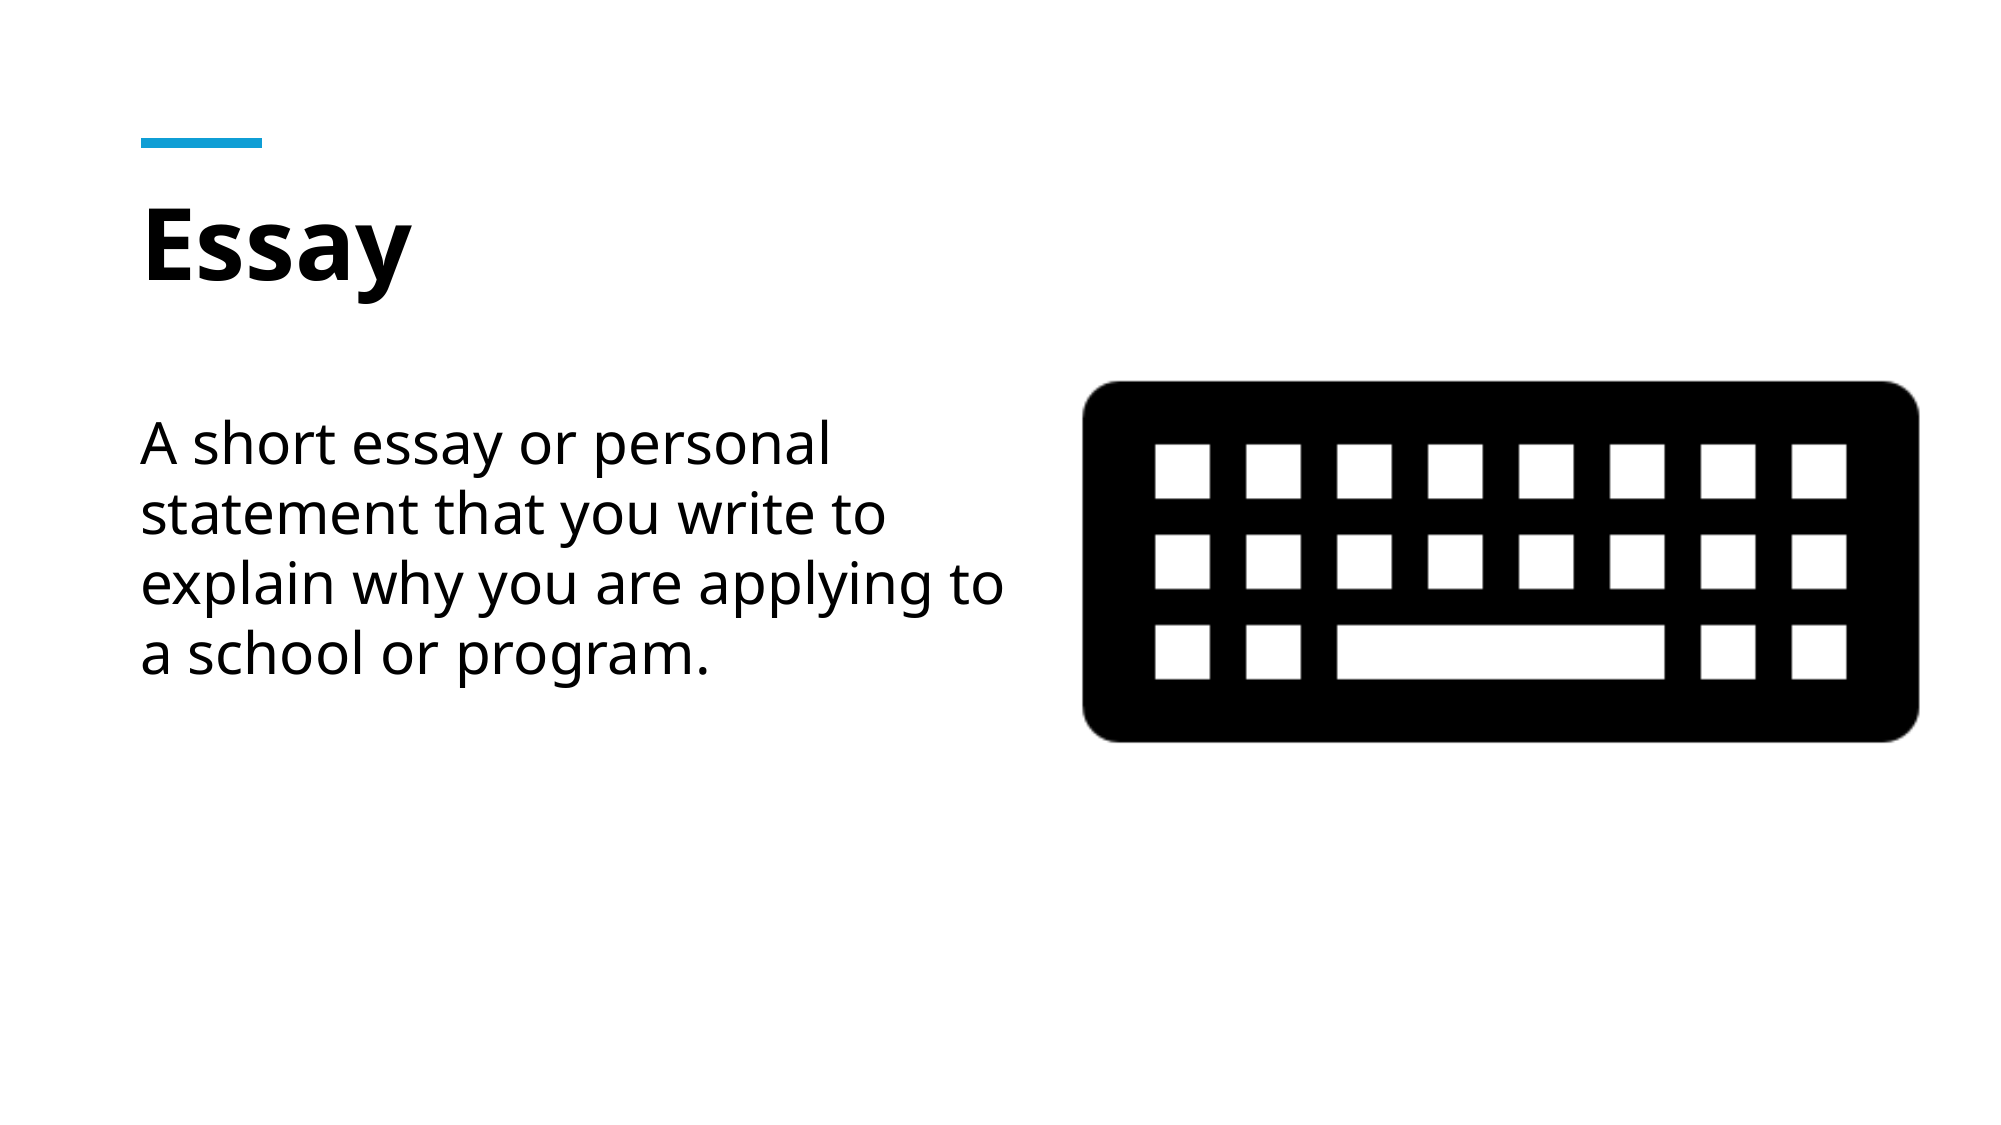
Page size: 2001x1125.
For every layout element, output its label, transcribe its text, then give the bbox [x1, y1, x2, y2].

list A short essay or personal statement that you write to explain why you are applying to a school or program. [124, 399, 1029, 1091]
picture [1065, 129, 1939, 996]
title Essay [124, 186, 1065, 330]
